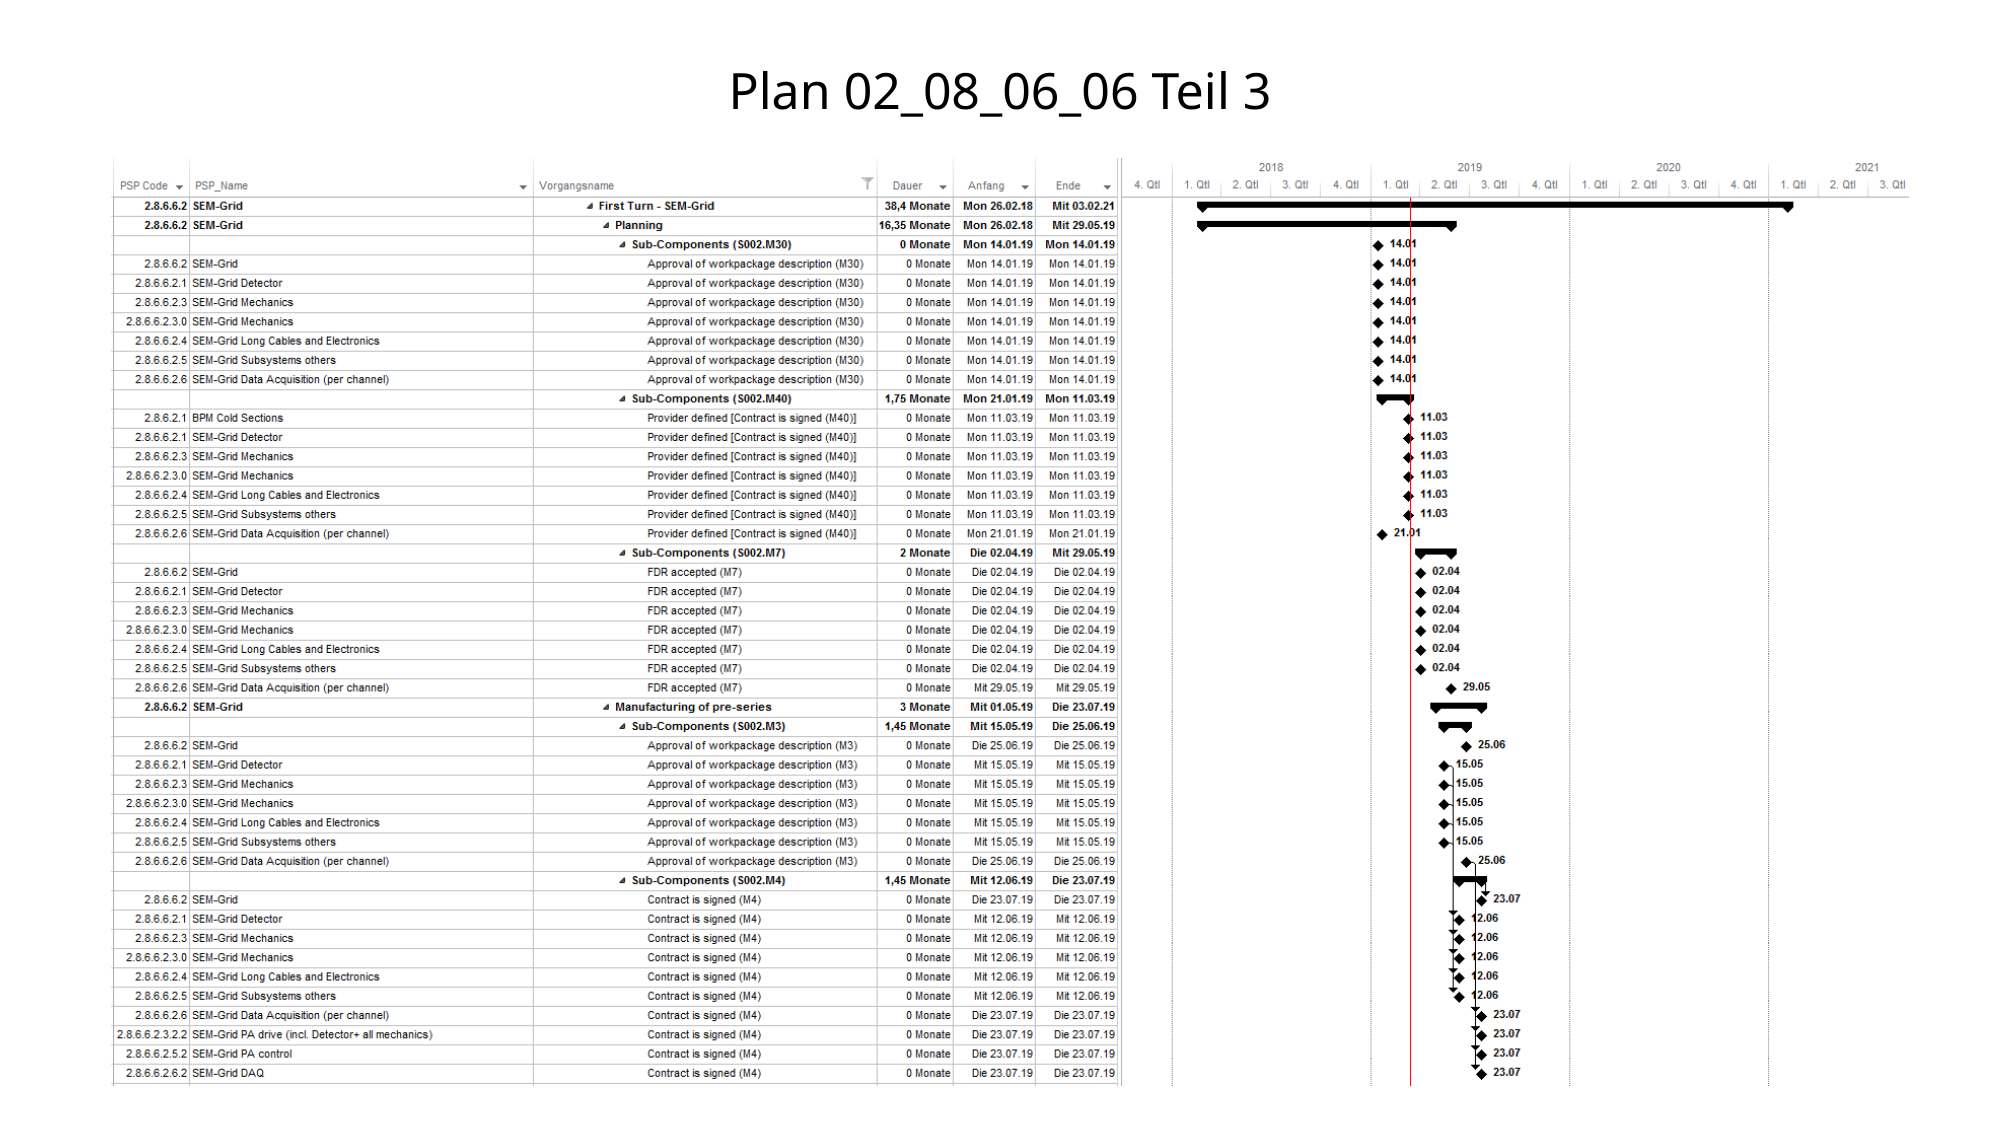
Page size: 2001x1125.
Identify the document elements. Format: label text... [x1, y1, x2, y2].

title Plan 02_08_06_06 Teil 3 [137, 0, 1863, 154]
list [111, 154, 1909, 1086]
